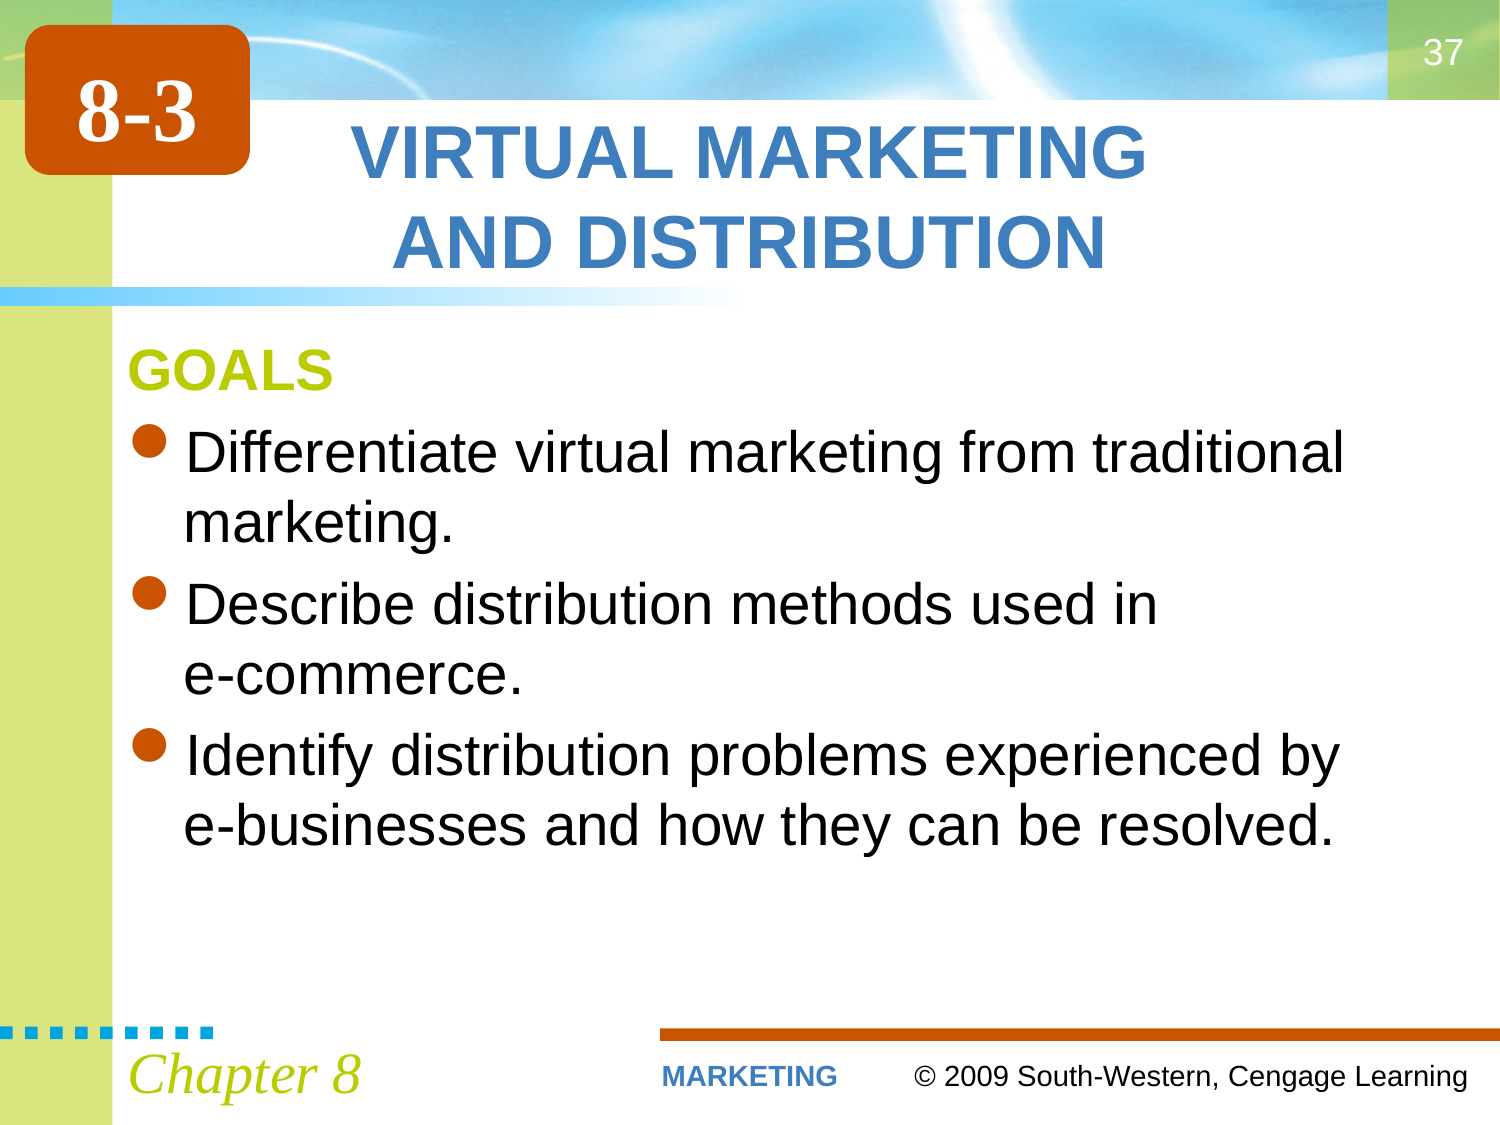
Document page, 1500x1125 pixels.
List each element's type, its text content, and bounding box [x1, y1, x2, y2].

footer Chapter 8 [112, 1012, 638, 1113]
list GOALS Differentiate virtual marketing from traditional marketing. Describe distribution methods used in e-commerce. Identify distribution problems experienced by e-businesses and how they can be resolved. [112, 324, 1388, 1001]
title VIRTUAL MARKETING AND DISTRIBUTION [112, 99, 1388, 288]
text_box 8-3 [24, 24, 250, 175]
slide_number 37 [1387, 0, 1500, 101]
